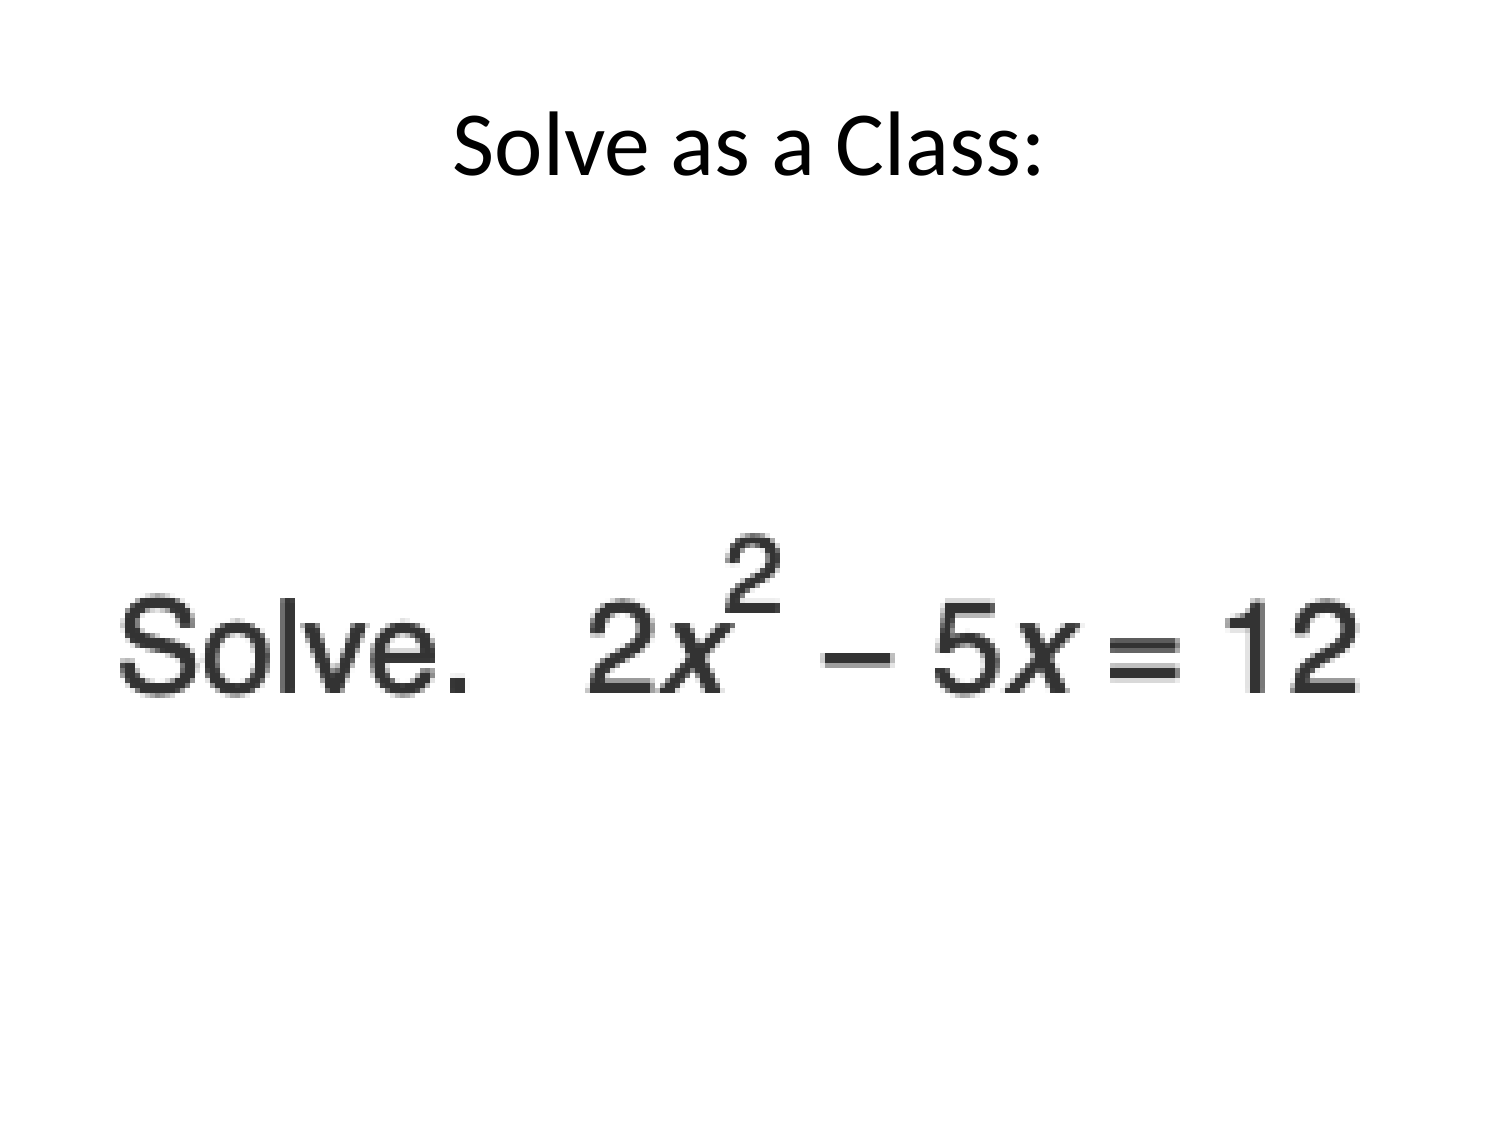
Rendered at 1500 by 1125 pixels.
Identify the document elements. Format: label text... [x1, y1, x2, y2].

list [74, 262, 1426, 1006]
title Solve as a Class: [75, 45, 1425, 233]
